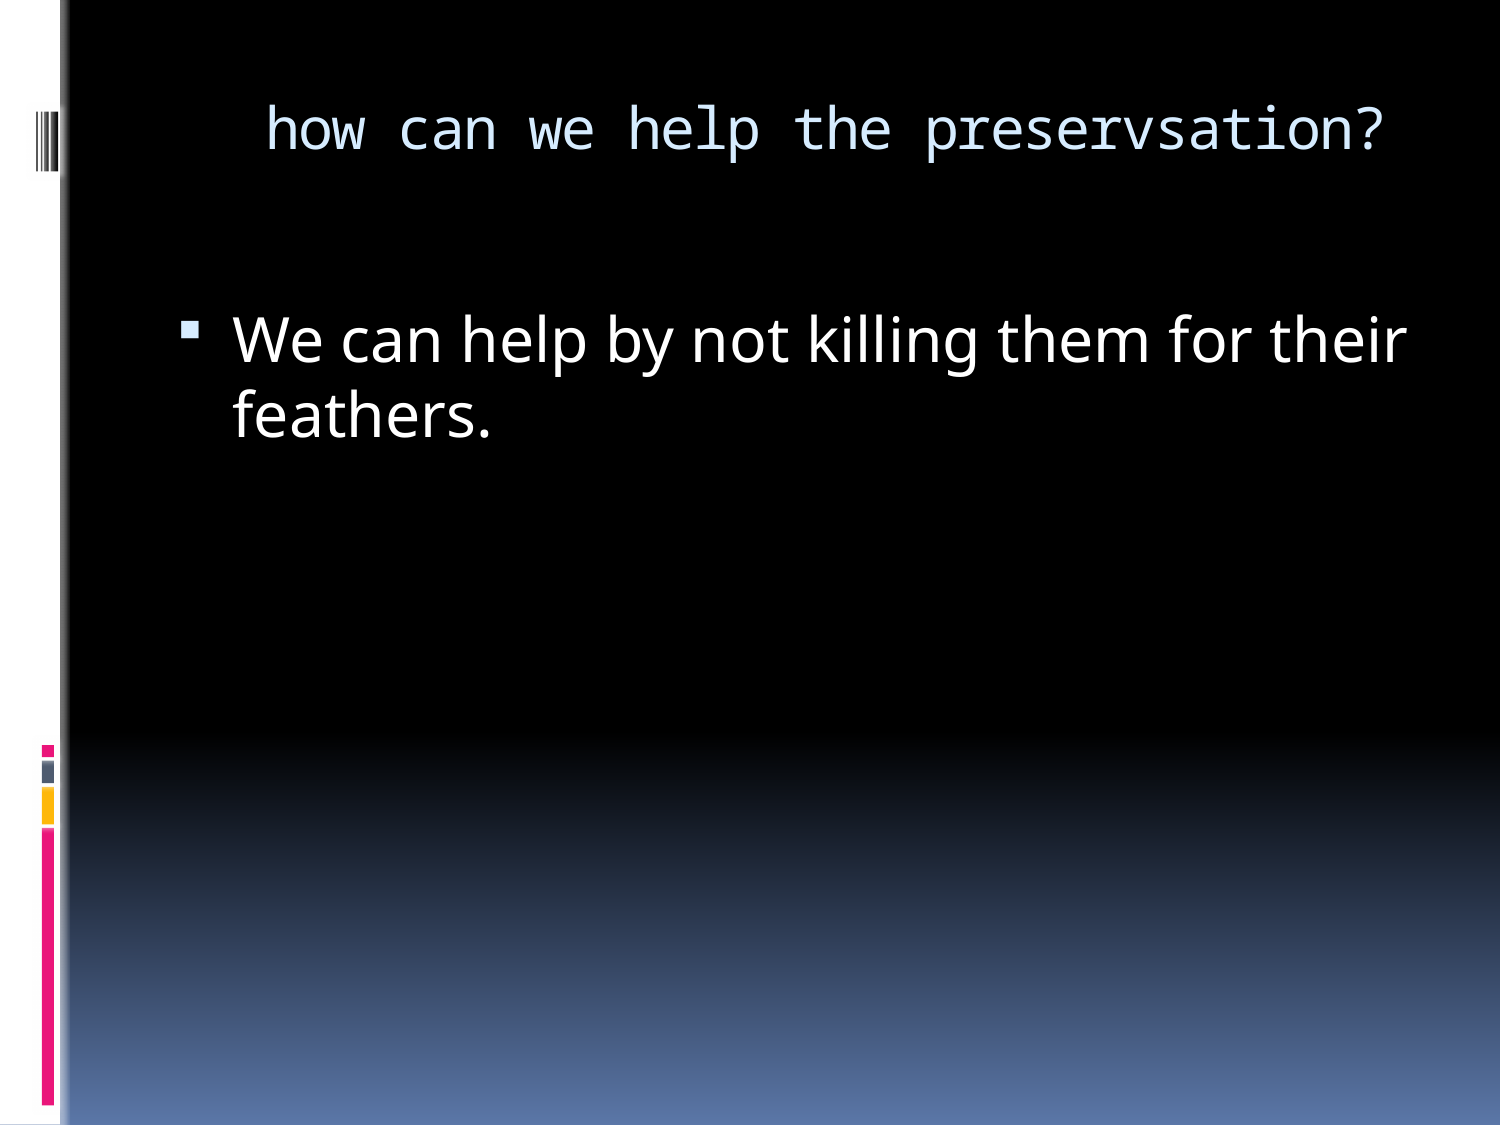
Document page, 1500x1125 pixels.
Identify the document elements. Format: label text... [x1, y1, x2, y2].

list We can help by not killing them for their feathers. [149, 292, 1426, 1043]
title how can we help the preservsation? [150, 84, 1425, 235]
